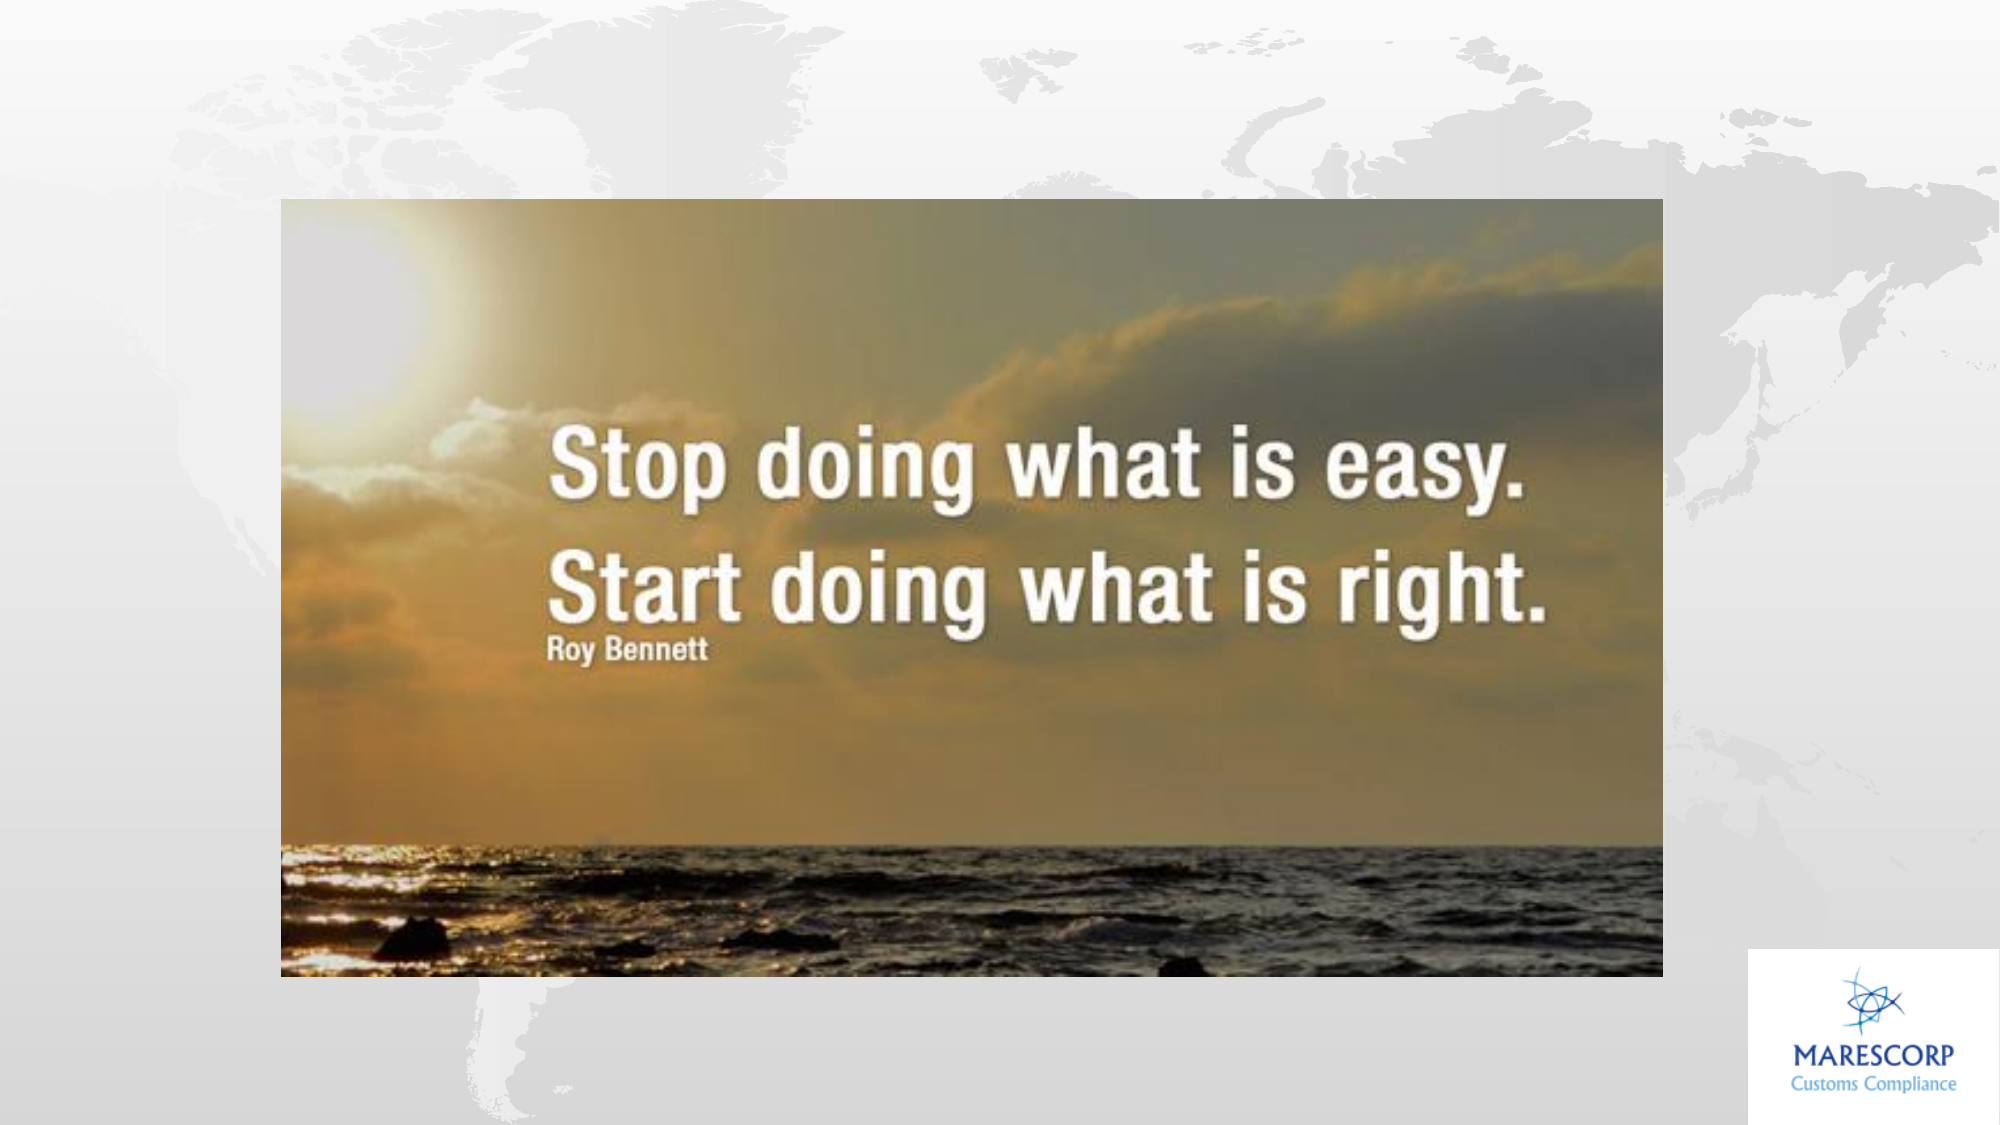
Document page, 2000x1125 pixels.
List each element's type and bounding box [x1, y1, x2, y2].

picture [281, 199, 1663, 977]
picture [1748, 949, 2000, 1125]
